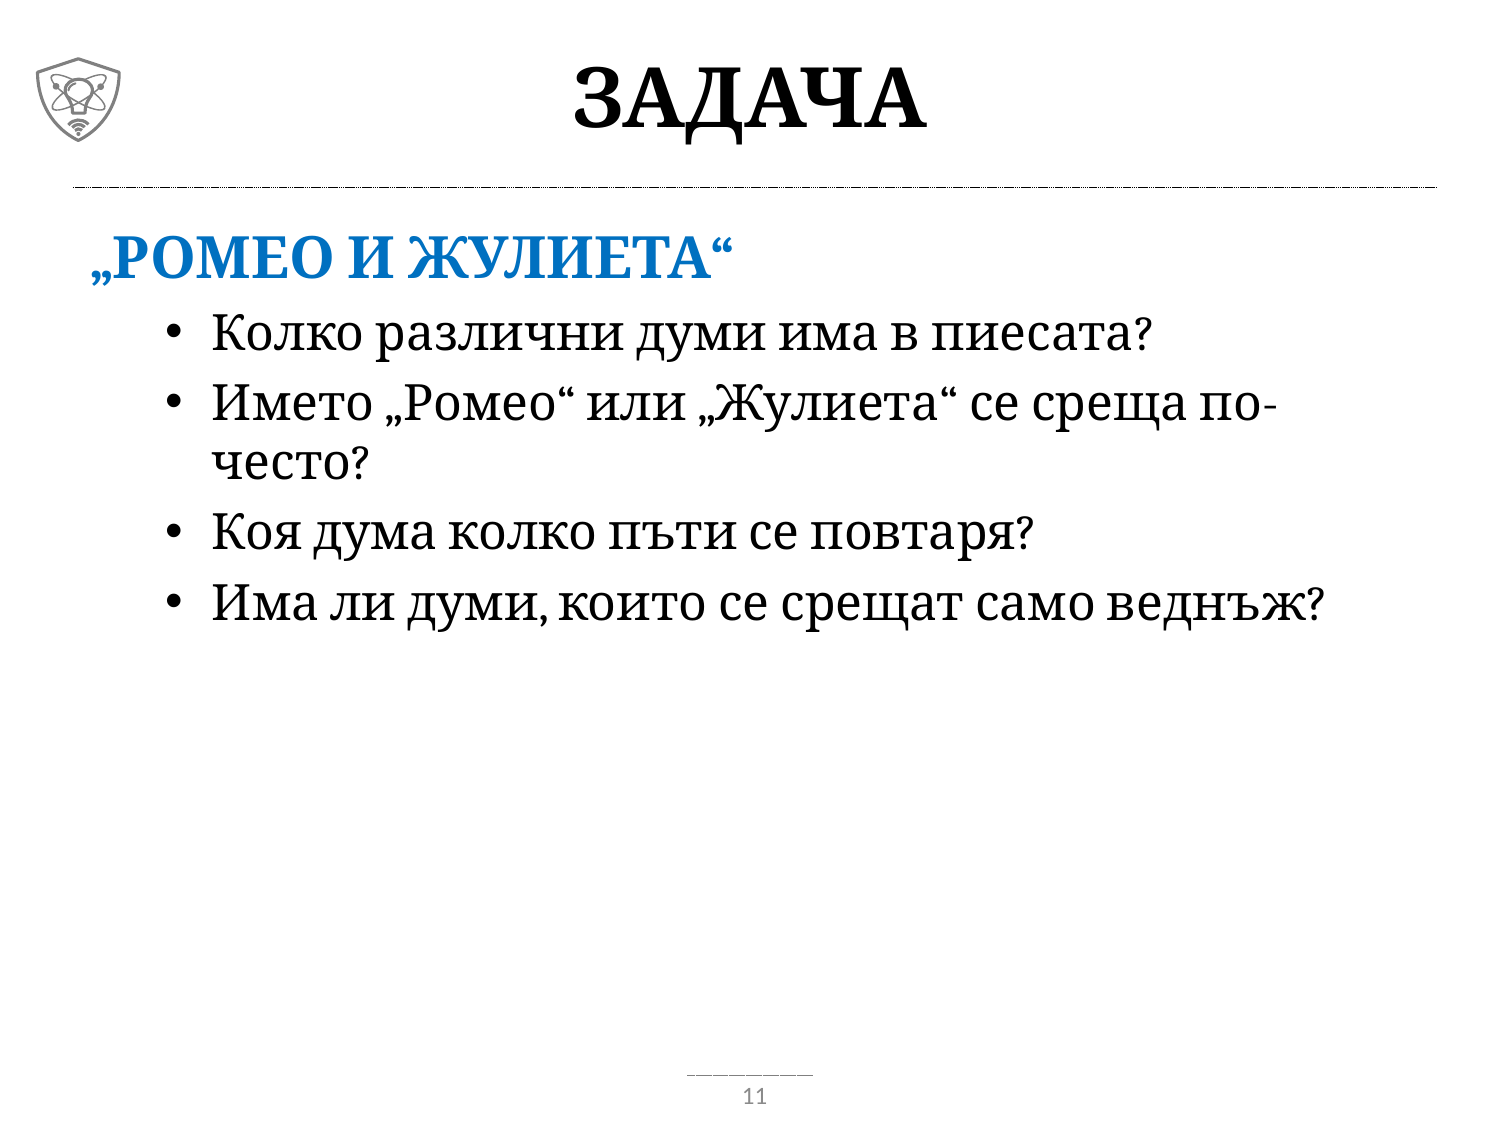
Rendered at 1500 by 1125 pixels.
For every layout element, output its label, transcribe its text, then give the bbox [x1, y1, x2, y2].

slide_number 11 [579, 1065, 930, 1125]
list „Ромео и Жулиета“ Колко различни думи има в пиесата? Името „Ромео“ или „Жулиета“ се среща по-често? Коя дума колко пъти се повтаря? Има ли думи, които се срещат само веднъж? [75, 212, 1450, 1063]
title Задача [0, 0, 1500, 188]
